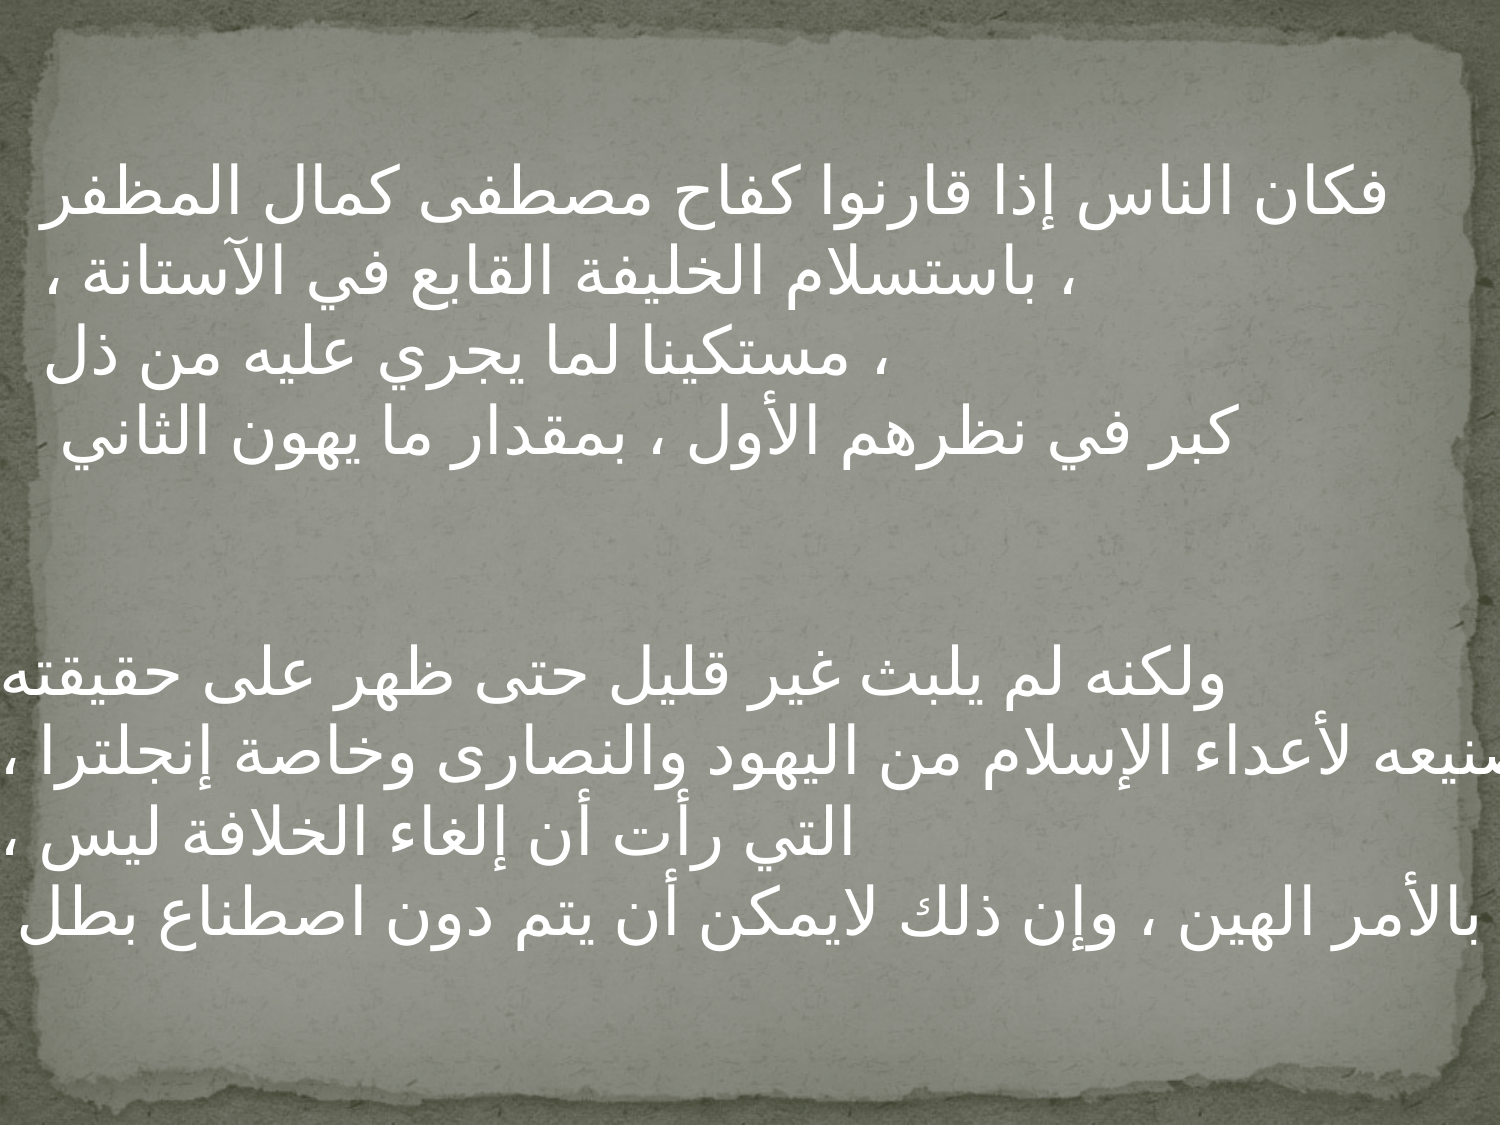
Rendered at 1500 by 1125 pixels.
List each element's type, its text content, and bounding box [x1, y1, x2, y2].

text_box ولكنه لم يلبث غير قليل حتى ظهر على حقيقته ، صنيعه لأعداء الإسلام من اليهود والنصارى وخاصة إنجلترا ، التي رأت أن إلغاء الخلافة ليس بالأمر الهين ، وإن ذلك لايمكن أن يتم دون اصطناع بطل [0, 621, 1500, 956]
text_box فكان الناس إذا قارنوا كفاح مصطفى كمال المظفر ، باستسلام الخليفة القابع في الآستانة ، مستكينا لما يجري عليه من ذل ، كبر في نظرهم الأول ، بمقدار ما يهون الثاني [27, 140, 1425, 476]
